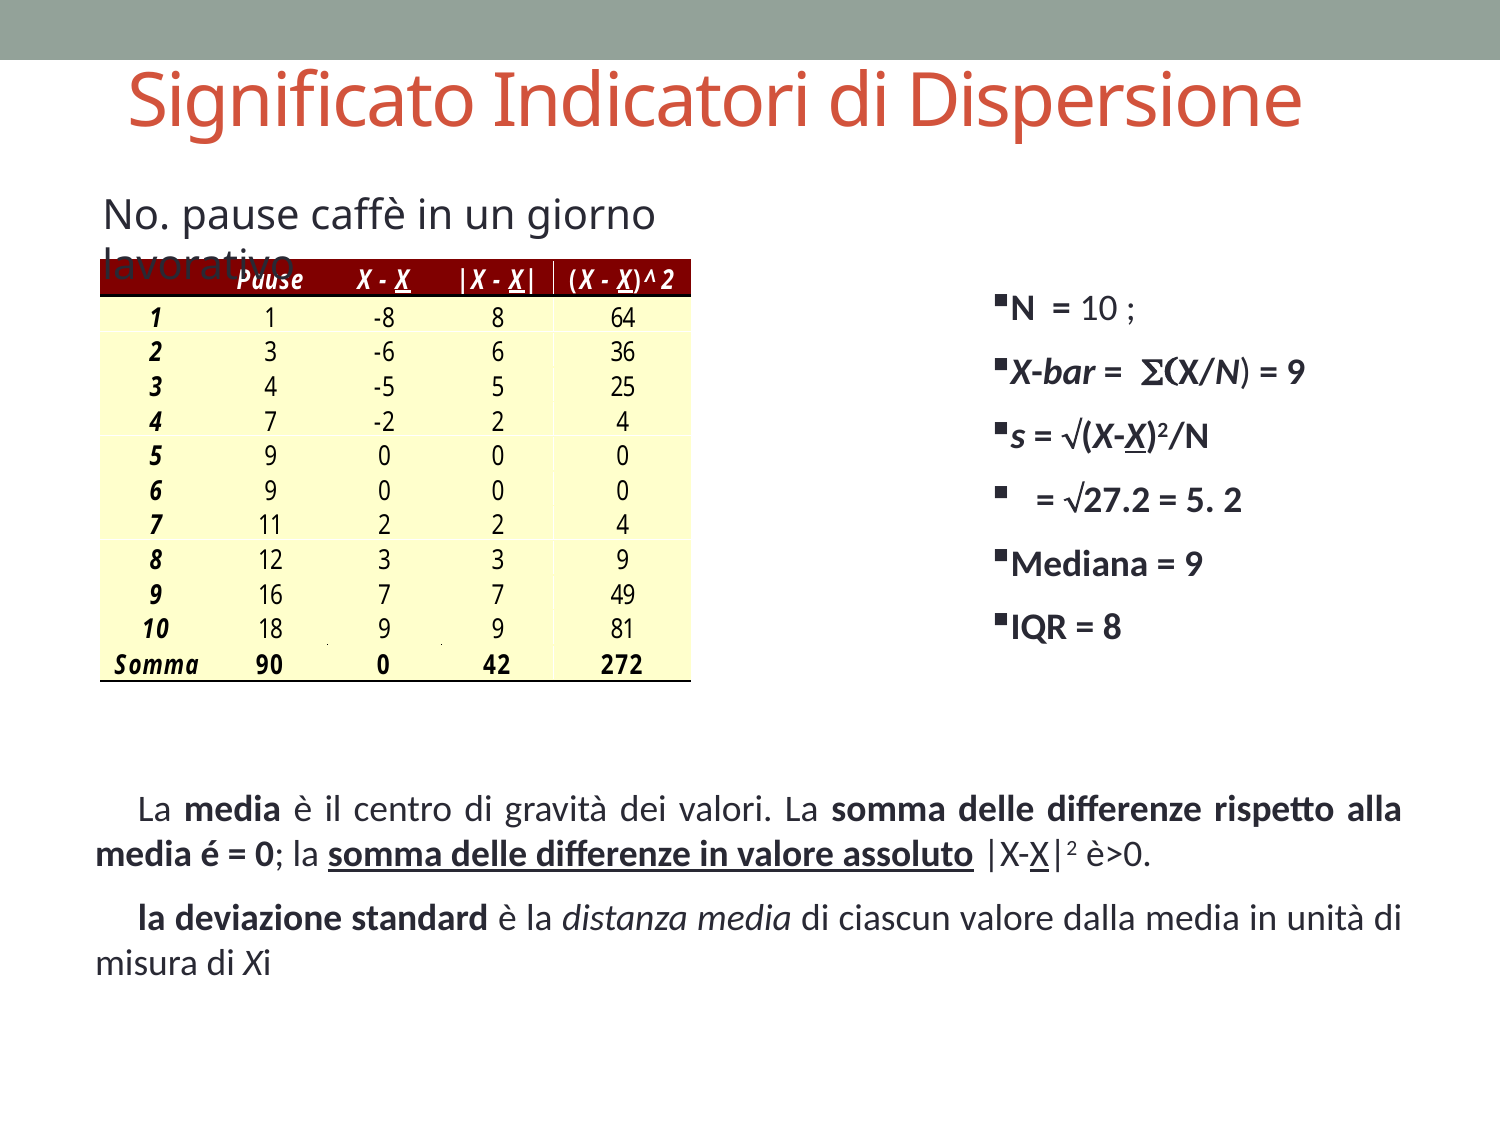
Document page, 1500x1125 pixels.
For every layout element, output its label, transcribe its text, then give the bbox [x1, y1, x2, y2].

title Significato Indicatori di Dispersione [112, 42, 1388, 150]
text_box La media è il centro di gravità dei valori. La somma delle differenze rispetto alla media é = 0; la somma delle differenze in valore assoluto |X-X|2 è>0. la deviazione standard è la distanza media di ciascun valore dalla media in unità di misura di Xi [80, 776, 1418, 991]
picture [99, 259, 876, 710]
text_box N = 10 ; X-bar = S(X/N) = 9 s = (X-X)2/N = 27.2 = 5. 2 Mediana = 9 IQR = 8 [898, 275, 1374, 655]
text_box No. pause caffè in un giorno lavorativo [87, 180, 850, 296]
